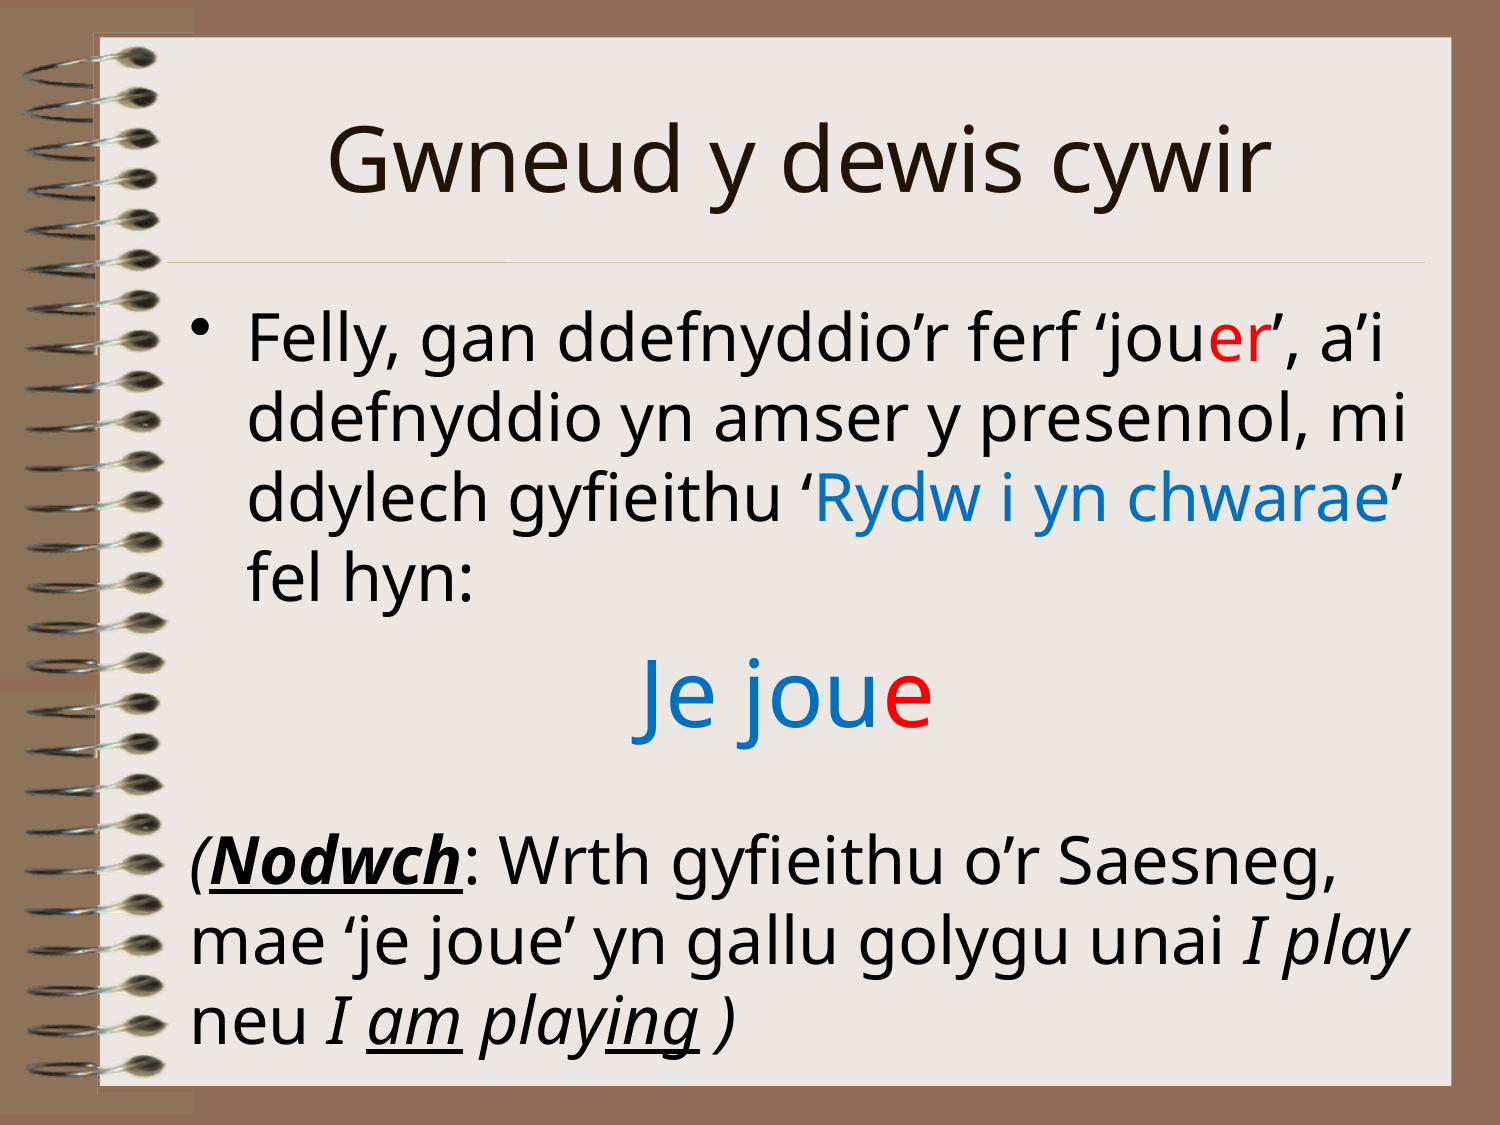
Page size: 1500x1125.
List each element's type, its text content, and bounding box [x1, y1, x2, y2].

picture [0, 8, 194, 674]
title Gwneud y dewis cywir [174, 62, 1425, 250]
list Felly, gan ddefnyddio’r ferf ‘jouer’, a’i ddefnyddio yn amser y presennol, mi ddylech gyfieithu ‘Rydw i yn chwarae’ fel hyn: Je joue (Nodwch: Wrth gyfieithu o’r Saesneg, mae ‘je joue’ yn gallu golygu unai I play neu I am playing ) [174, 287, 1425, 963]
picture [0, 692, 194, 1115]
